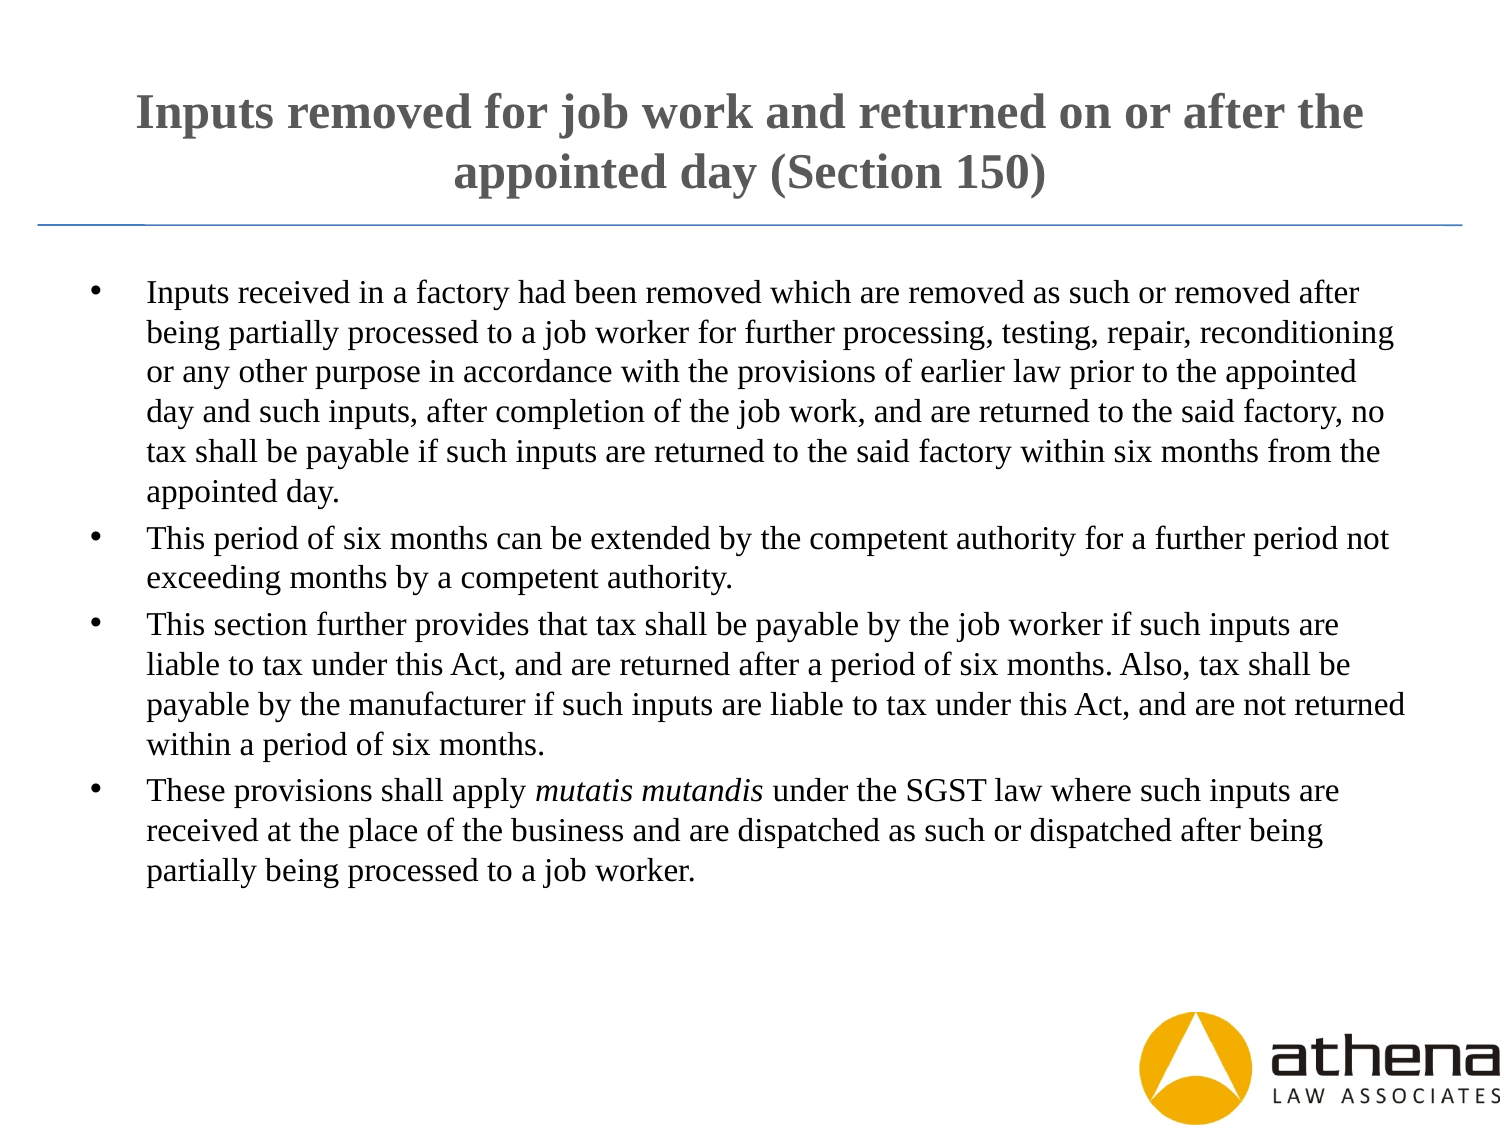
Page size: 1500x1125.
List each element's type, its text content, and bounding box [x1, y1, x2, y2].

picture [1139, 1012, 1500, 1125]
list Inputs received in a factory had been removed which are removed as such or removed after being partially processed to a job worker for further processing, testing, repair, reconditioning or any other purpose in accordance with the provisions of earlier law prior to the appointed day and such inputs, after completion of the job work, and are returned to the said factory, no tax shall be payable if such inputs are returned to the said factory within six months from the appointed day. This period of six months can be extended by the competent authority for a further period not exceeding months by a competent authority. This section further provides that tax shall be payable by the job worker if such inputs are liable to tax under this Act, and are returned after a period of six months. Also, tax shall be payable by the manufacturer if such inputs are liable to tax under this Act, and are not returned within a period of six months. These provisions shall apply mutatis mutandis under the SGST law where such inputs are received at the place of the business and are dispatched as such or dispatched after being partially being processed to a job worker. [75, 262, 1425, 1005]
title Inputs removed for job work and returned on or after the appointed day (Section 150) [75, 45, 1425, 233]
